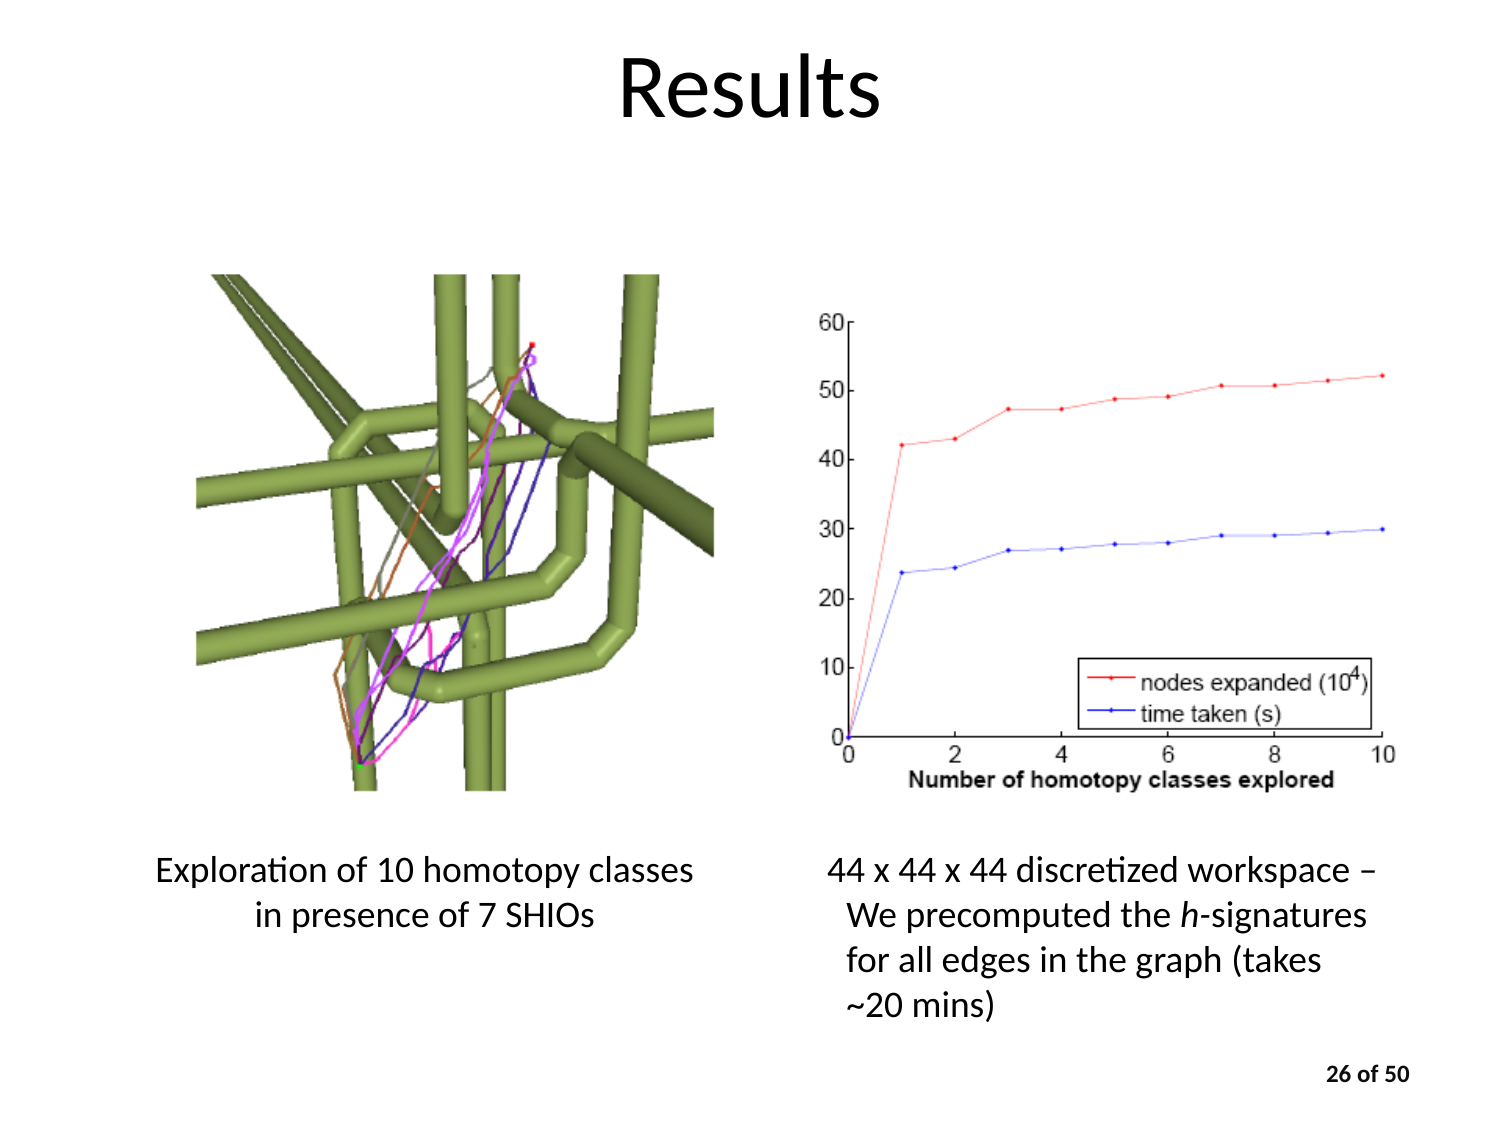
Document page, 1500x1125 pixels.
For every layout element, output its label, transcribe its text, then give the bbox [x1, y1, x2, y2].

text_box 44 x 44 x 44 discretized workspace – We precomputed the h-signatures for all edges in the graph (takes ~20 mins) [812, 837, 1400, 1033]
title Results [75, 0, 1425, 175]
text_box Exploration of 10 homotopy classes in presence of 7 SHIOs [137, 837, 713, 943]
picture [787, 287, 1427, 802]
slide_number 26 of 50 [1074, 1042, 1425, 1103]
picture [137, 237, 758, 807]
